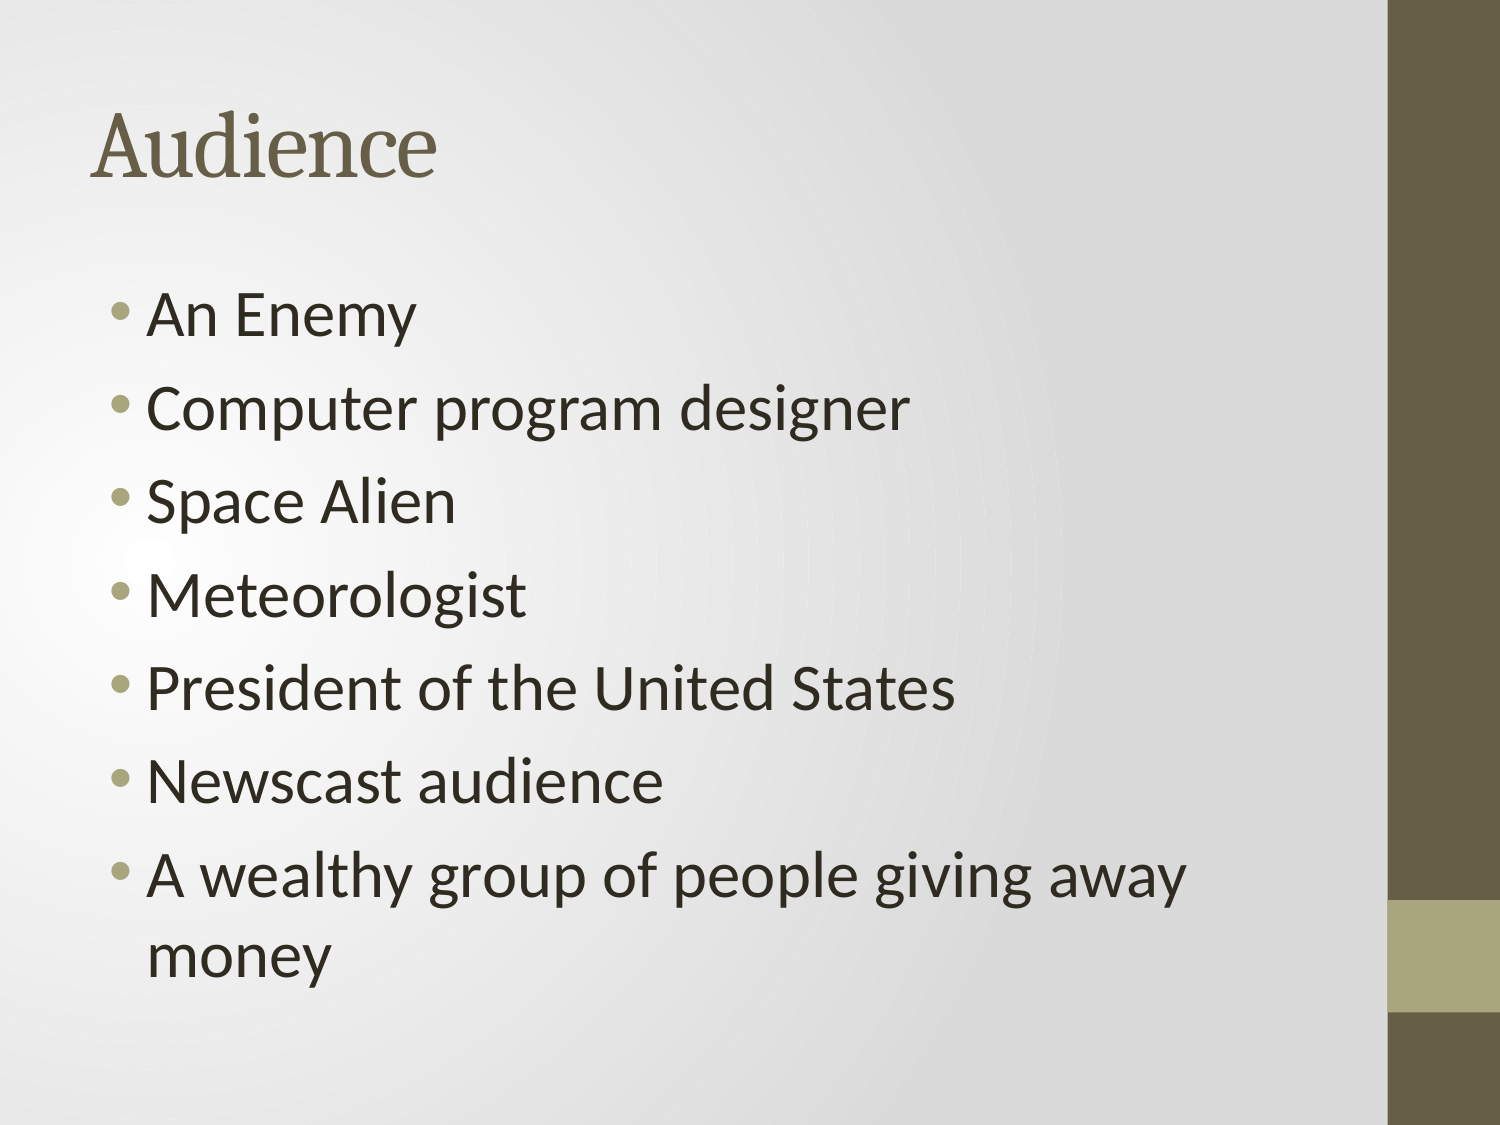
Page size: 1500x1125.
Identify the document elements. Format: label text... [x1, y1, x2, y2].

list An Enemy Computer program designer Space Alien Meteorologist President of the United States Newscast audience A wealthy group of people giving away money [75, 262, 1325, 1050]
title Audience [75, 45, 1325, 233]
